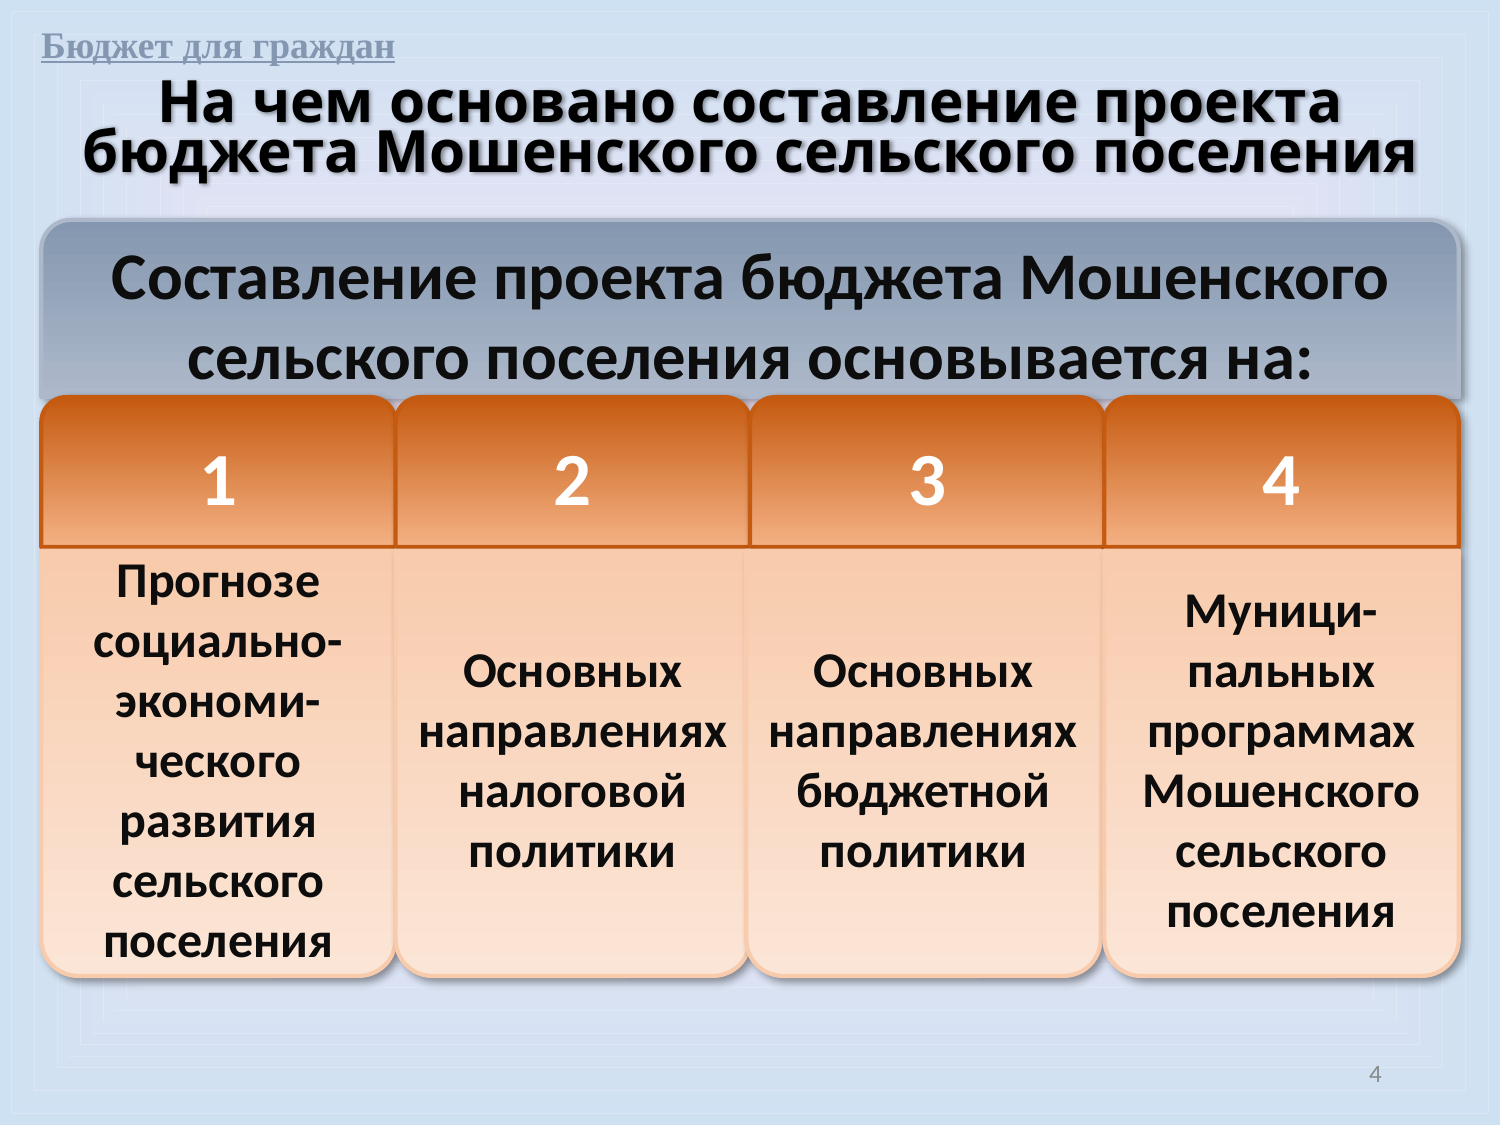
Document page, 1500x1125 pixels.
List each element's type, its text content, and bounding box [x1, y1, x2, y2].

text_box 4 [1102, 394, 1461, 547]
text_box Прогнозе социально-экономи- ческого развития сельского поселения [39, 548, 394, 979]
text_box На чем основано составление проекта бюджета Мошенского сельского поселения [0, 76, 1500, 230]
text_box Бюджет для граждан [26, 13, 411, 74]
text_box 1 [39, 394, 395, 549]
text_box 3 [747, 394, 1104, 547]
slide_number 4 [1059, 1042, 1397, 1103]
text_box Основных направлениях налоговой политики [393, 548, 746, 979]
text_box 2 [393, 394, 750, 547]
text_box Муници- пальных программах Мошенского сельского поселения [1102, 548, 1461, 979]
text_box Основных направлениях бюджетной политики [744, 548, 1102, 979]
text_box Составление проекта бюджета Мошенского сельского поселения основывается на: [39, 217, 1461, 400]
